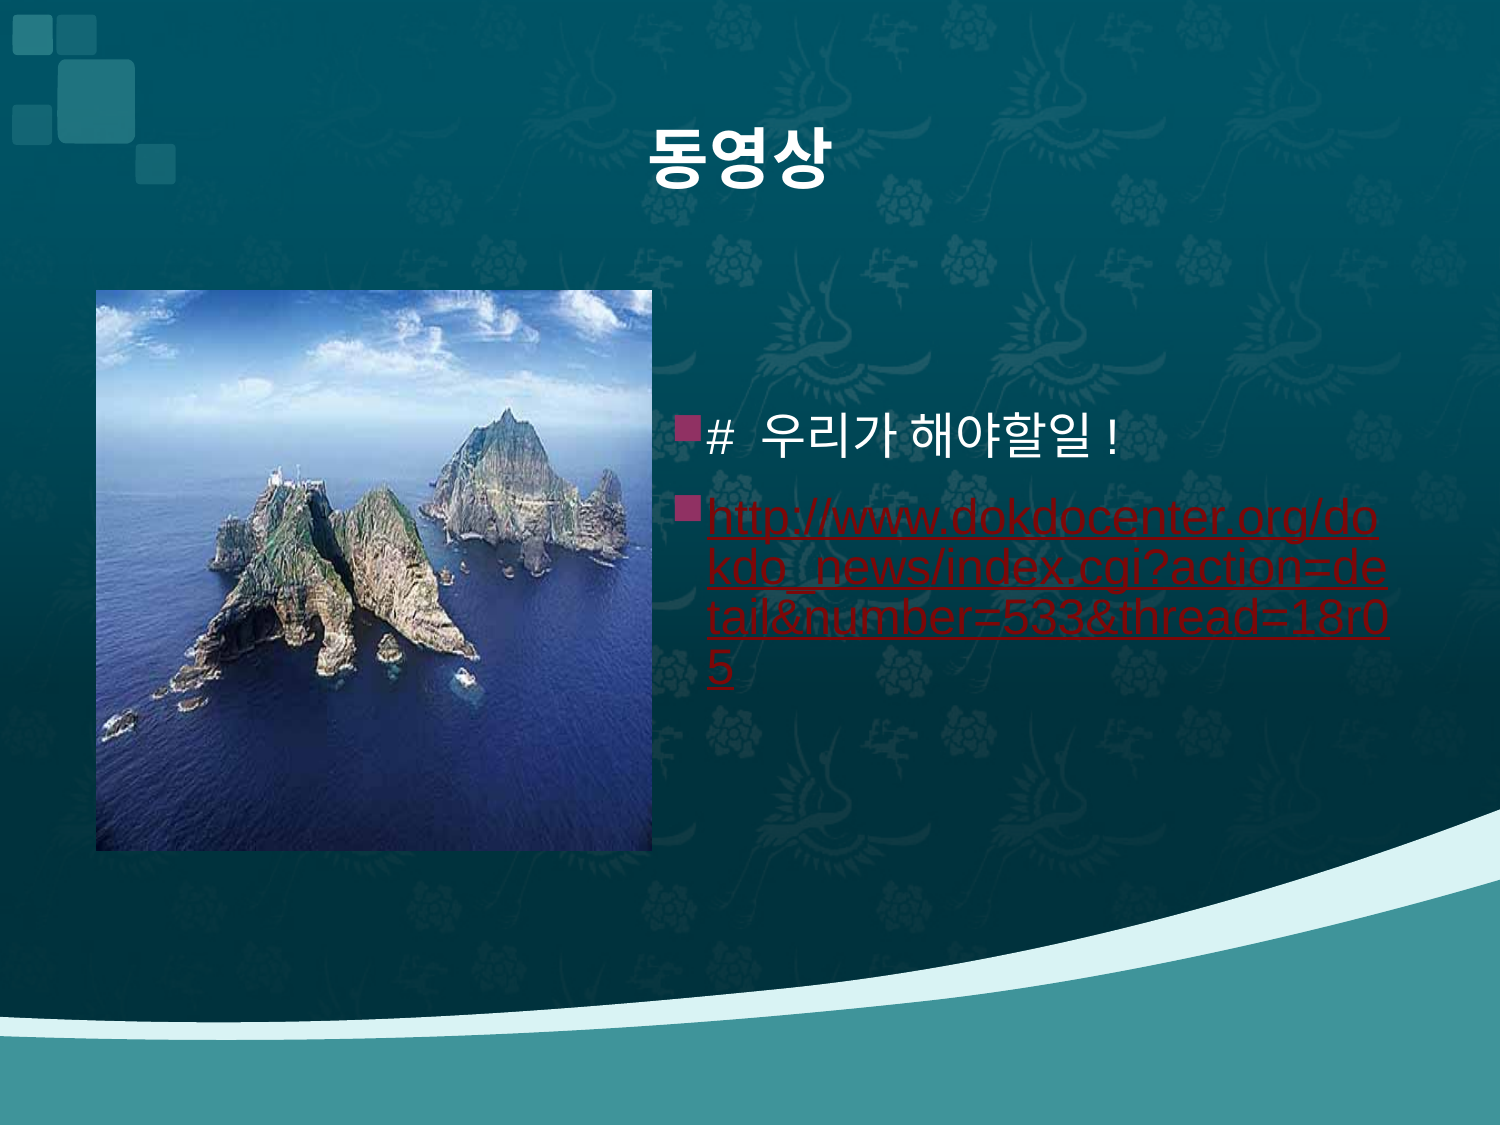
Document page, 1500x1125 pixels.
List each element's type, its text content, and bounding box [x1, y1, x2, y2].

picture [96, 290, 652, 851]
title 동영상 [113, 85, 1388, 228]
text_box # 우리가 해야할일! http://www.dokdocenter.org/dokdo_news/index.cgi?action=detail&number=533&thread=18r05 [659, 397, 1406, 552]
